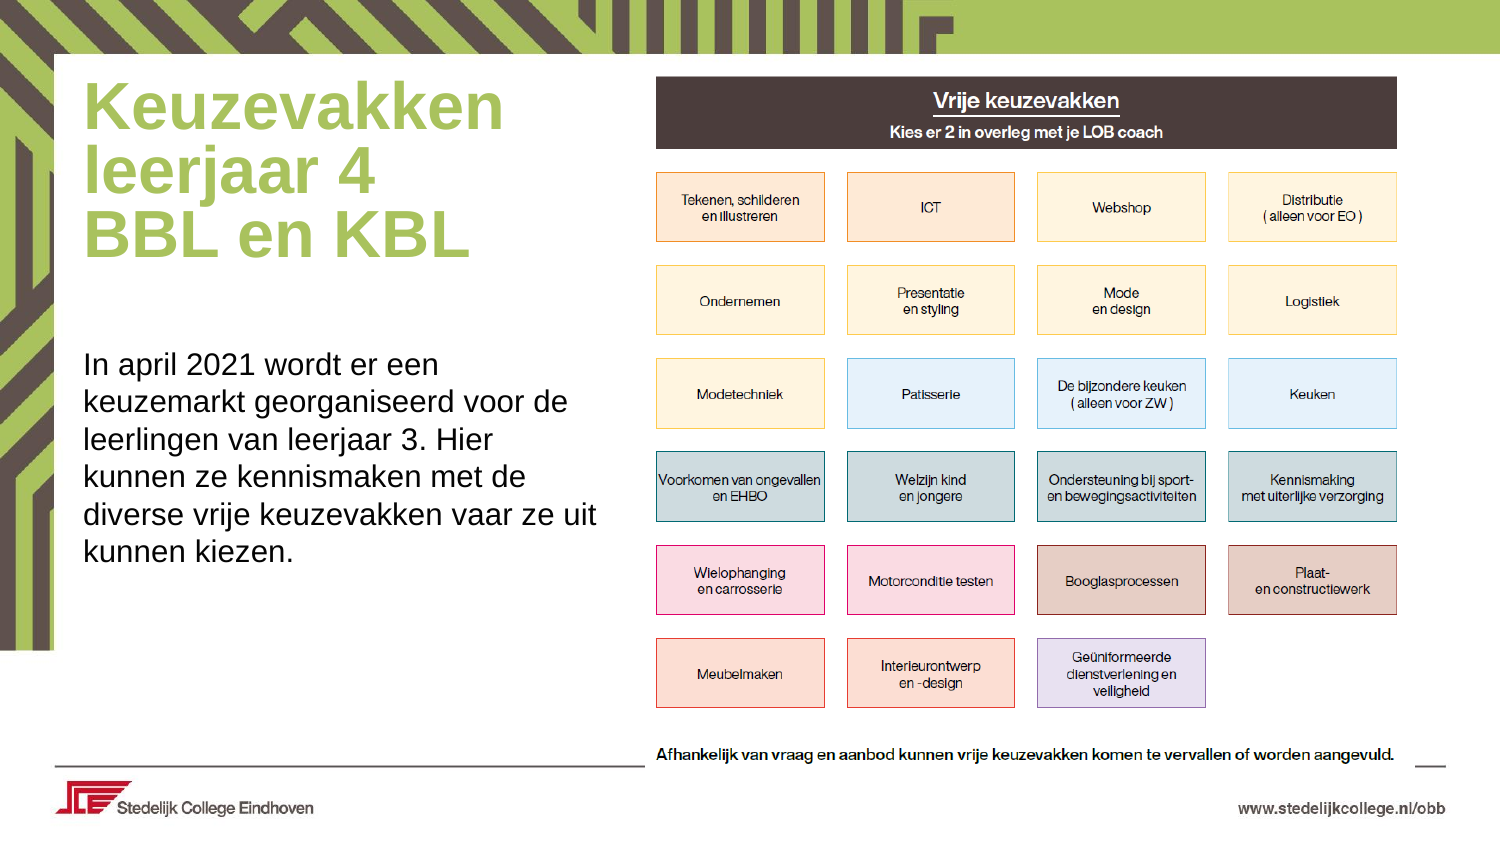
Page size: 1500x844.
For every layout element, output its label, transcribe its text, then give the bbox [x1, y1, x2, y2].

list Keuzevakken leerjaar 4 BBL en KBL In april 2021 wordt er een keuzemarkt georganiseerd voor de leerlingen van leerjaar 3. Hier kunnen ze kennismaken met de diverse vrije keuzevakken vaar ze uit kunnen kiezen. [68, 70, 617, 753]
picture [0, 0, 1500, 844]
